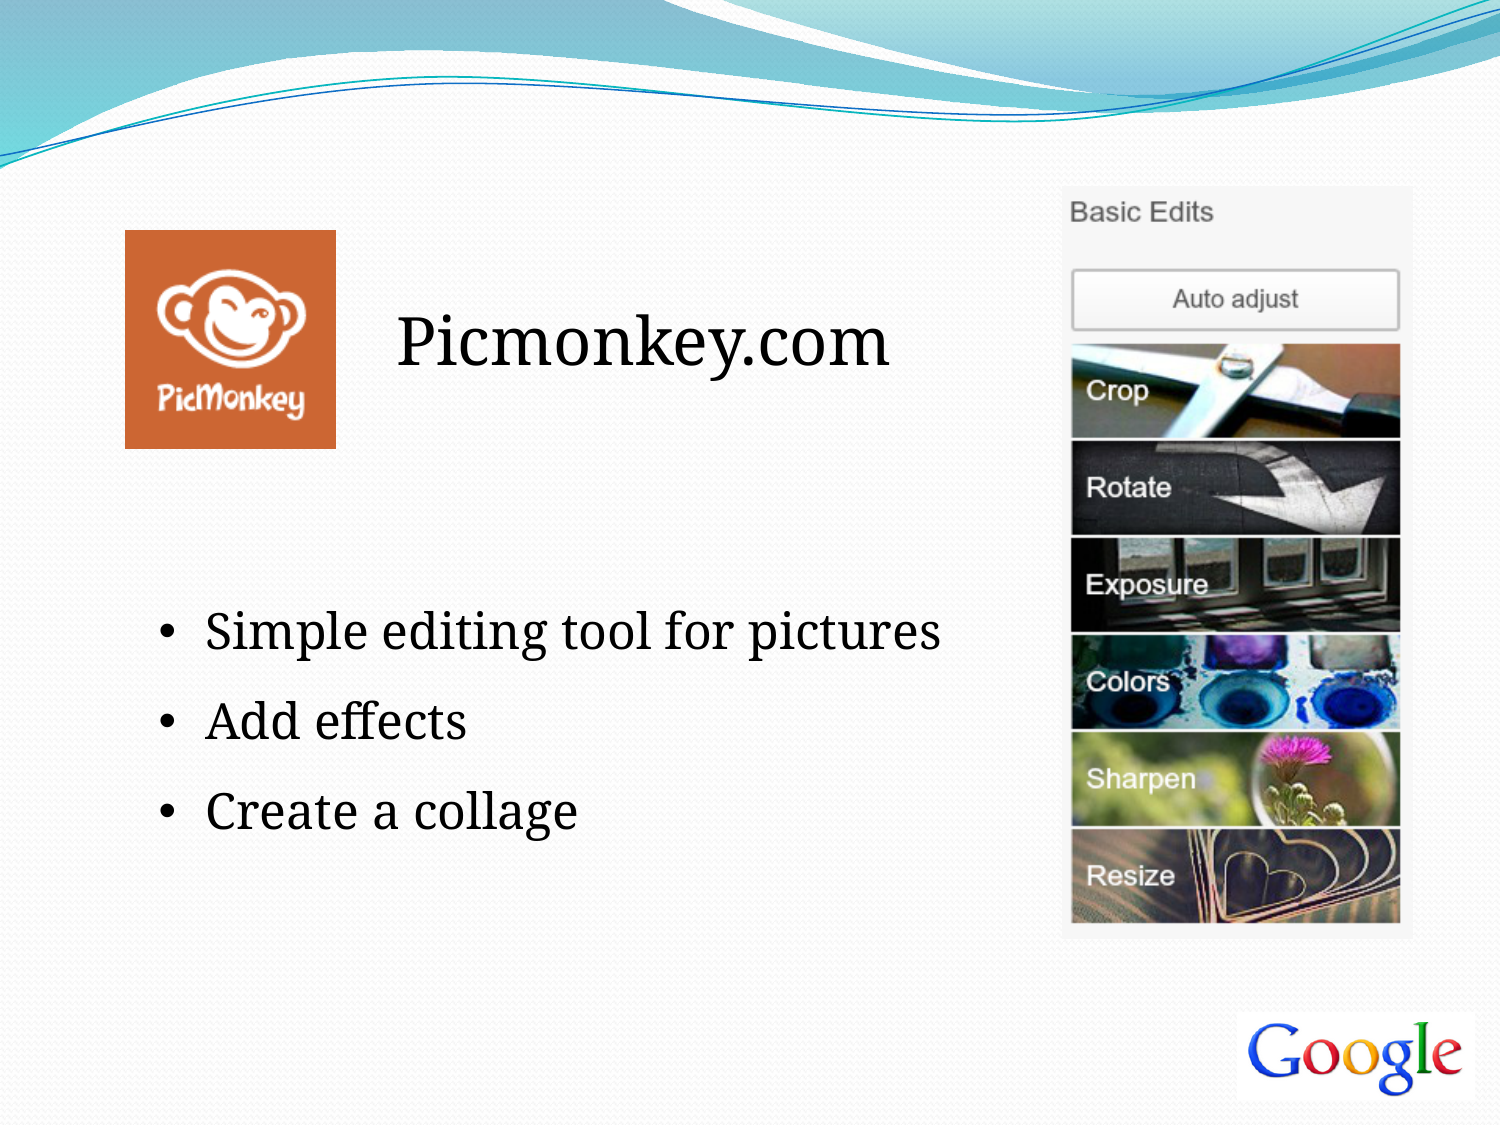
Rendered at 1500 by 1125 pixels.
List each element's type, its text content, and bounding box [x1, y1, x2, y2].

picture [1062, 186, 1413, 939]
text_box Picmonkey.com [381, 291, 907, 387]
picture [1237, 1012, 1475, 1100]
text_box Simple editing tool for pictures Add effects Create a collage [143, 562, 957, 848]
picture [124, 230, 337, 449]
